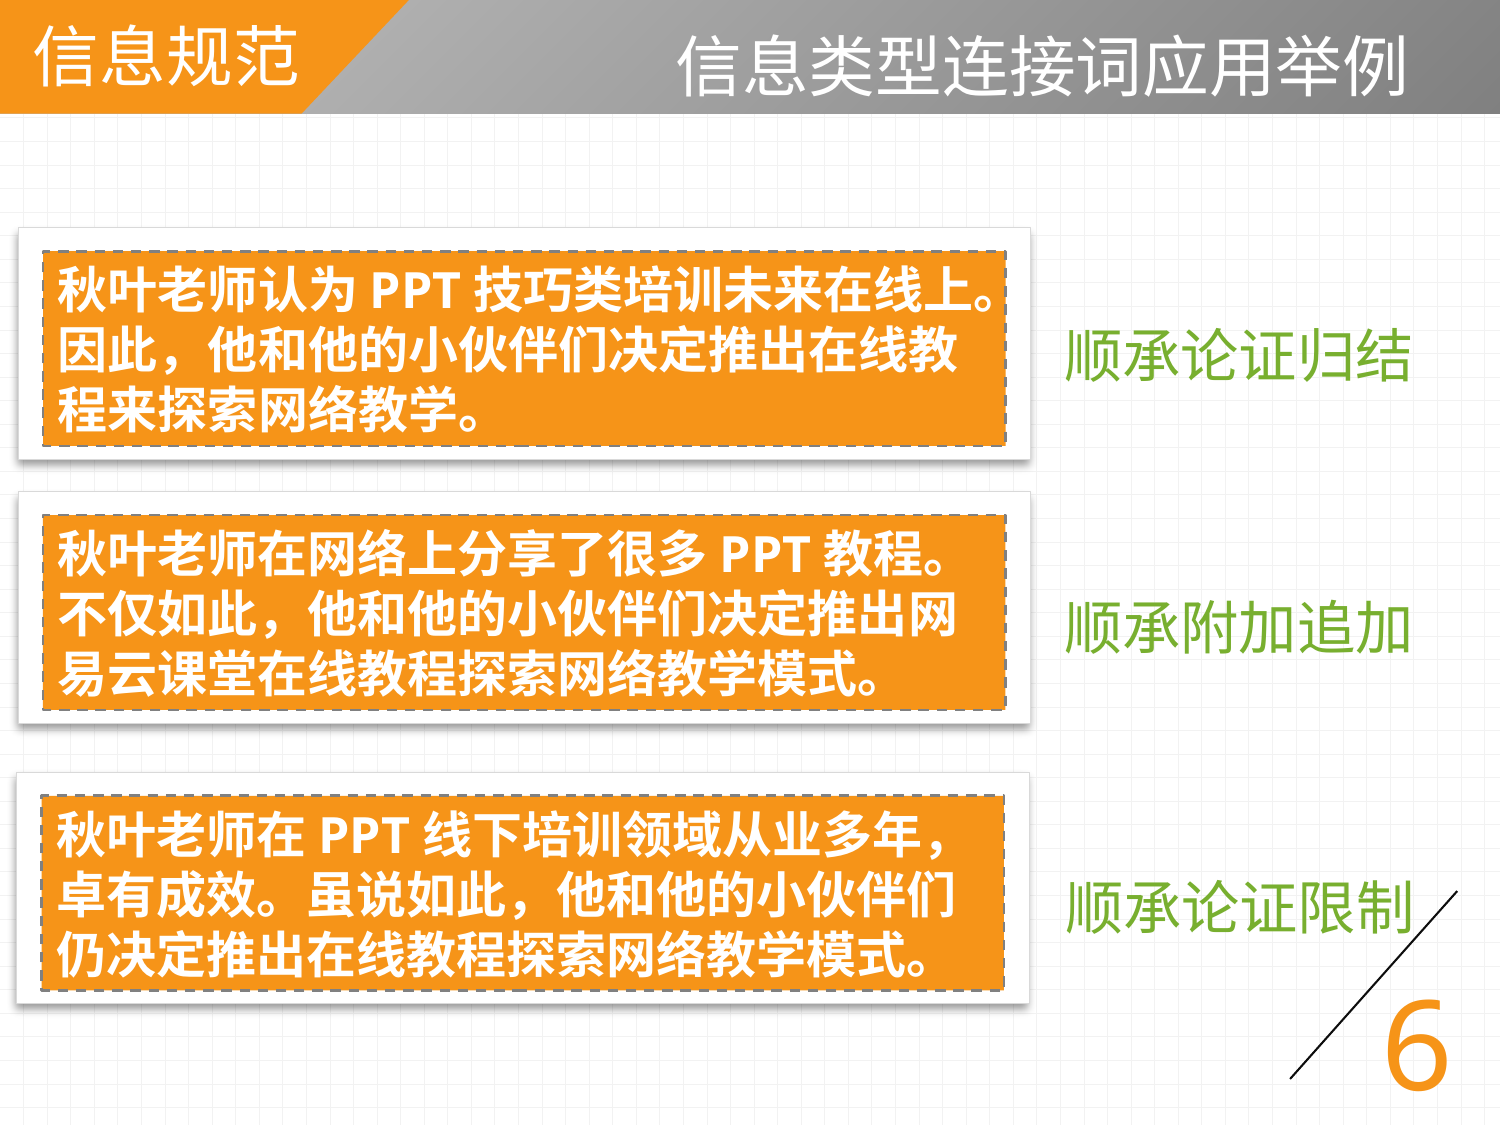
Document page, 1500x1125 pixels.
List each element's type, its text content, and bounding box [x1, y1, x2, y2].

text_box 顺承附加追加 [1049, 583, 1500, 669]
text_box 信息类型连接词应用举例 [561, 17, 1425, 113]
text_box 6 [1367, 994, 1473, 1124]
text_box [17, 227, 1031, 460]
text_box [16, 771, 1030, 1004]
text_box 顺承论证限制 [1050, 818, 1500, 994]
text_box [17, 491, 1031, 724]
text_box 顺承论证归结 [1049, 312, 1500, 397]
text_box 信息规范 [18, 7, 562, 103]
